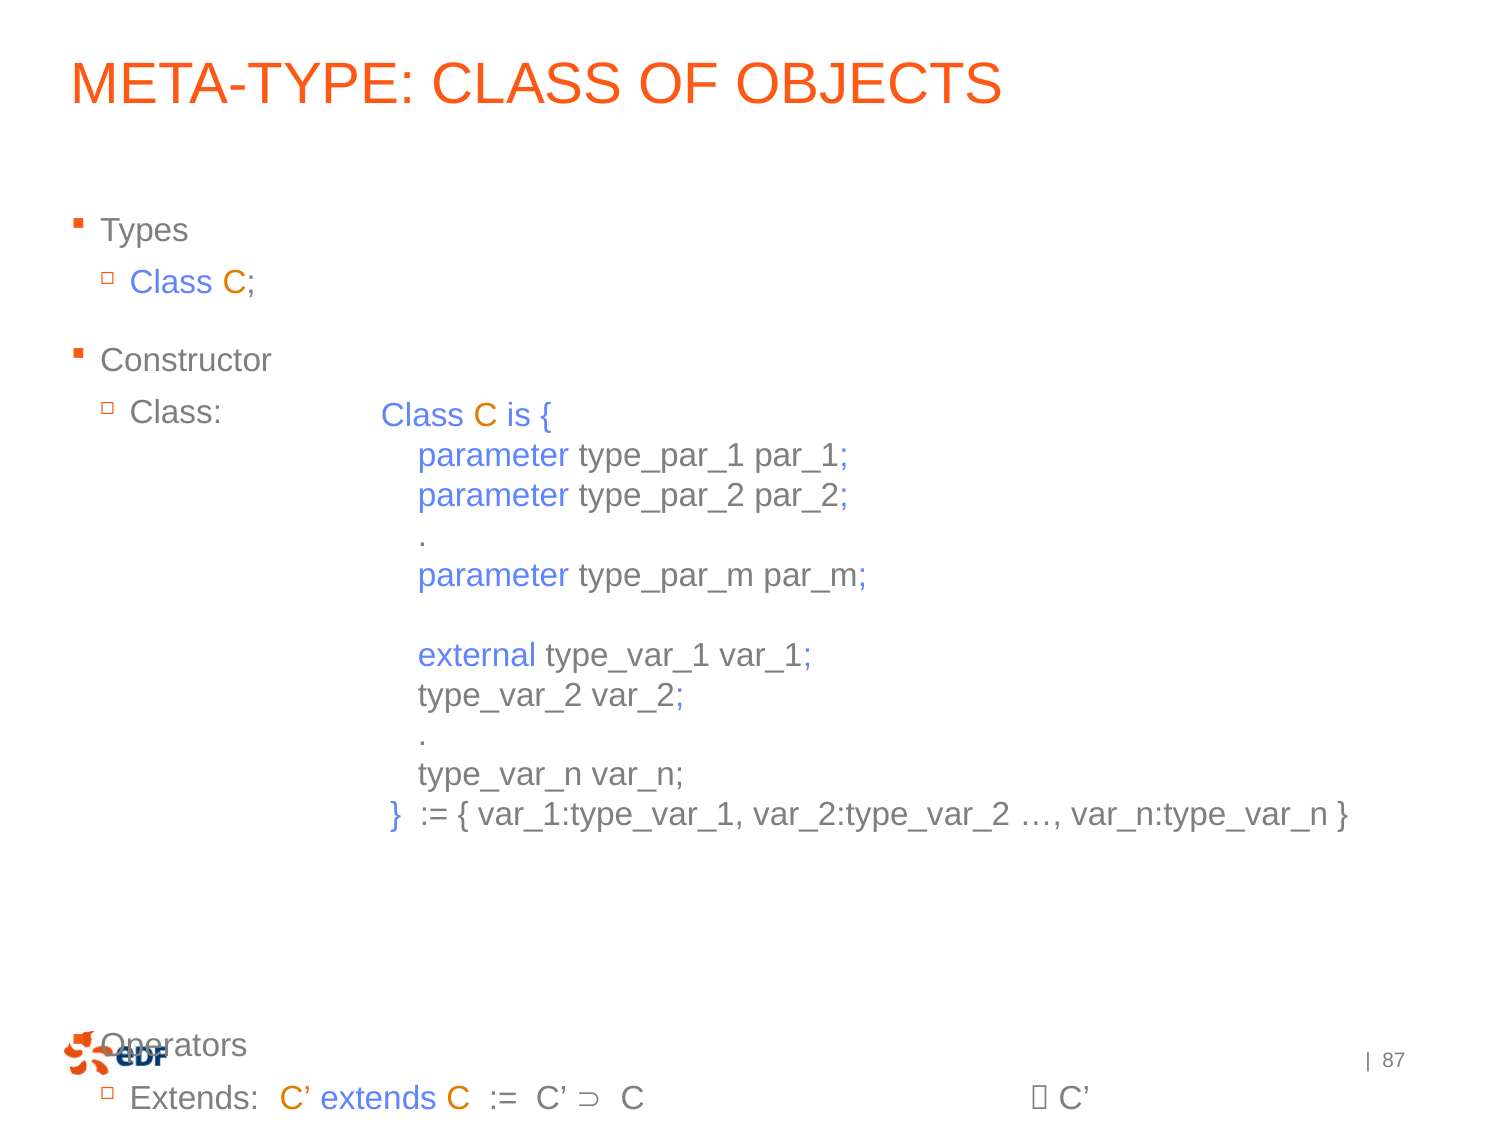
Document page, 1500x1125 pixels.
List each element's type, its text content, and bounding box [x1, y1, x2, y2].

picture [64, 1031, 167, 1075]
title Meta-Type: Class of objects [64, 45, 1436, 185]
text_box Class C is { parameter type_par_1 par_1; parameter type_par_2 par_2; . parameter type_par_m par_m; external type_var_1 var_1; type_var_2 var_2; . type_var_n var_n; } := { var_1:type_var_1, var_2:type_var_2 …, var_n:type_var_n } [366, 385, 1388, 840]
list Types Class C; Constructor Class: Operators Extends: C’ extends C := C’  C  C’ [64, 208, 1471, 1005]
